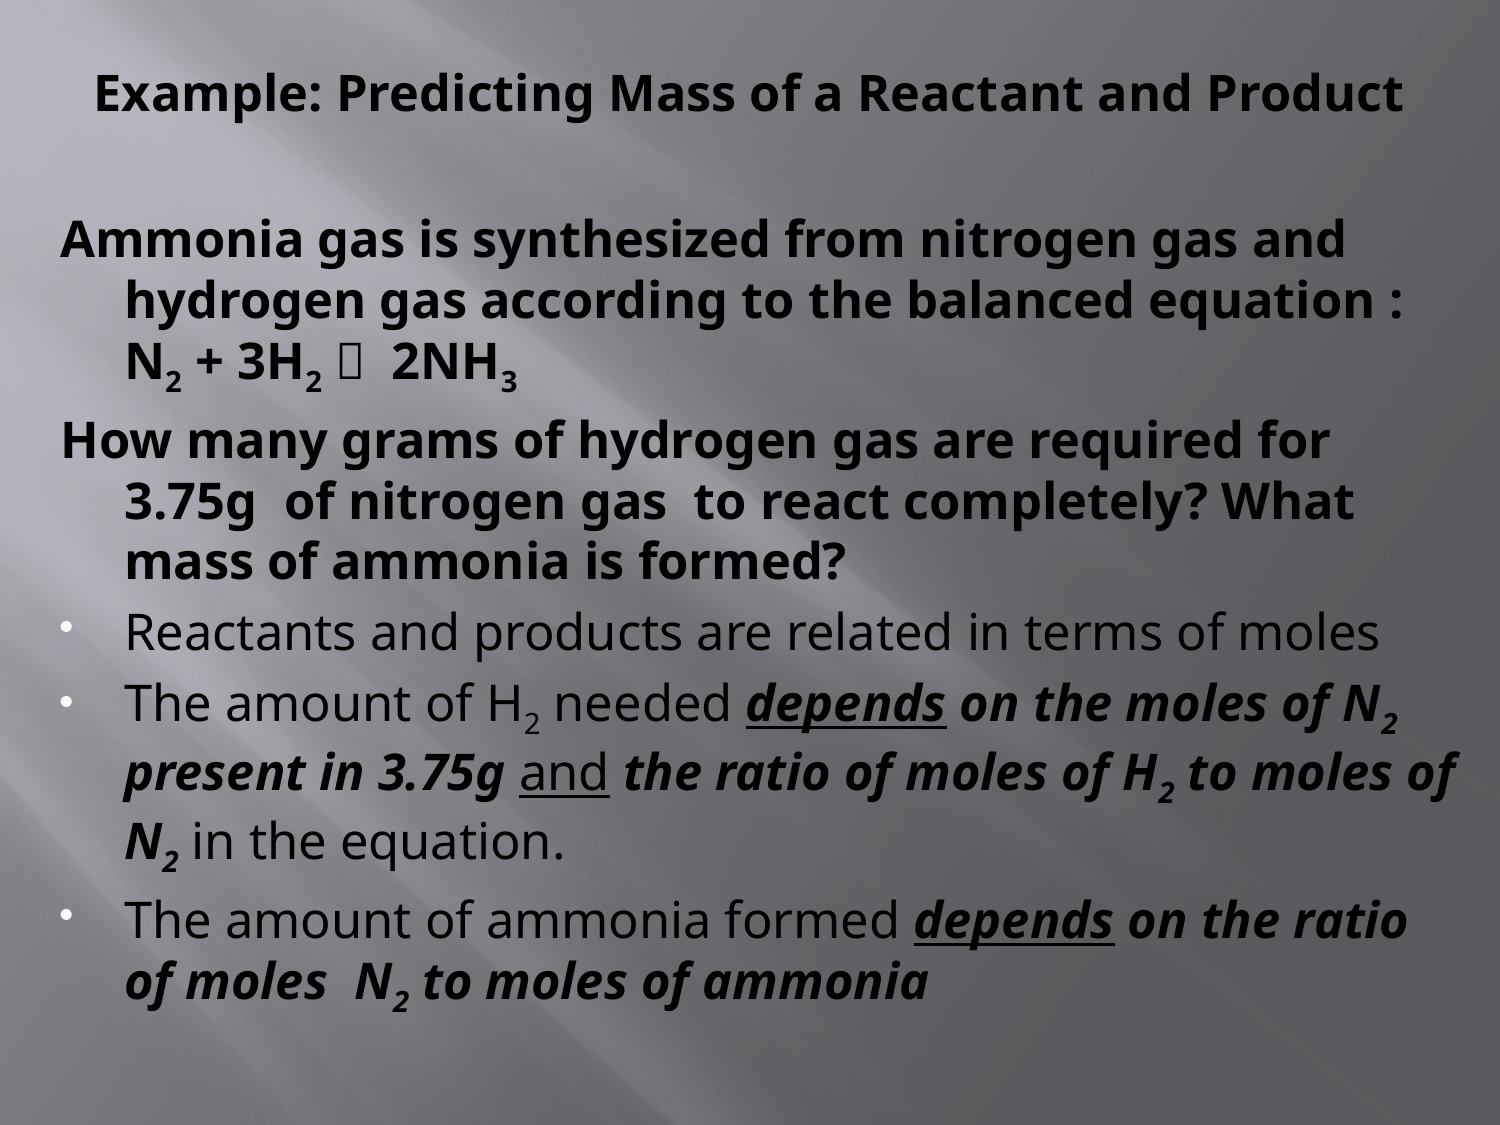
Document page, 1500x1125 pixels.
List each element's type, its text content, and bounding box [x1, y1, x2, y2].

list Ammonia gas is synthesized from nitrogen gas and hydrogen gas according to the balanced equation : N2 + 3H2  2NH3 How many grams of hydrogen gas are required for 3.75g of nitrogen gas to react completely? What mass of ammonia is formed? Reactants and products are related in terms of moles The amount of H2 needed depends on the moles of N2 present in 3.75g and the ratio of moles of H2 to moles of N2 in the equation. The amount of ammonia formed depends on the ratio of moles N2 to moles of ammonia [24, 200, 1475, 1035]
title Example: Predicting Mass of a Reactant and Product [75, 45, 1425, 138]
